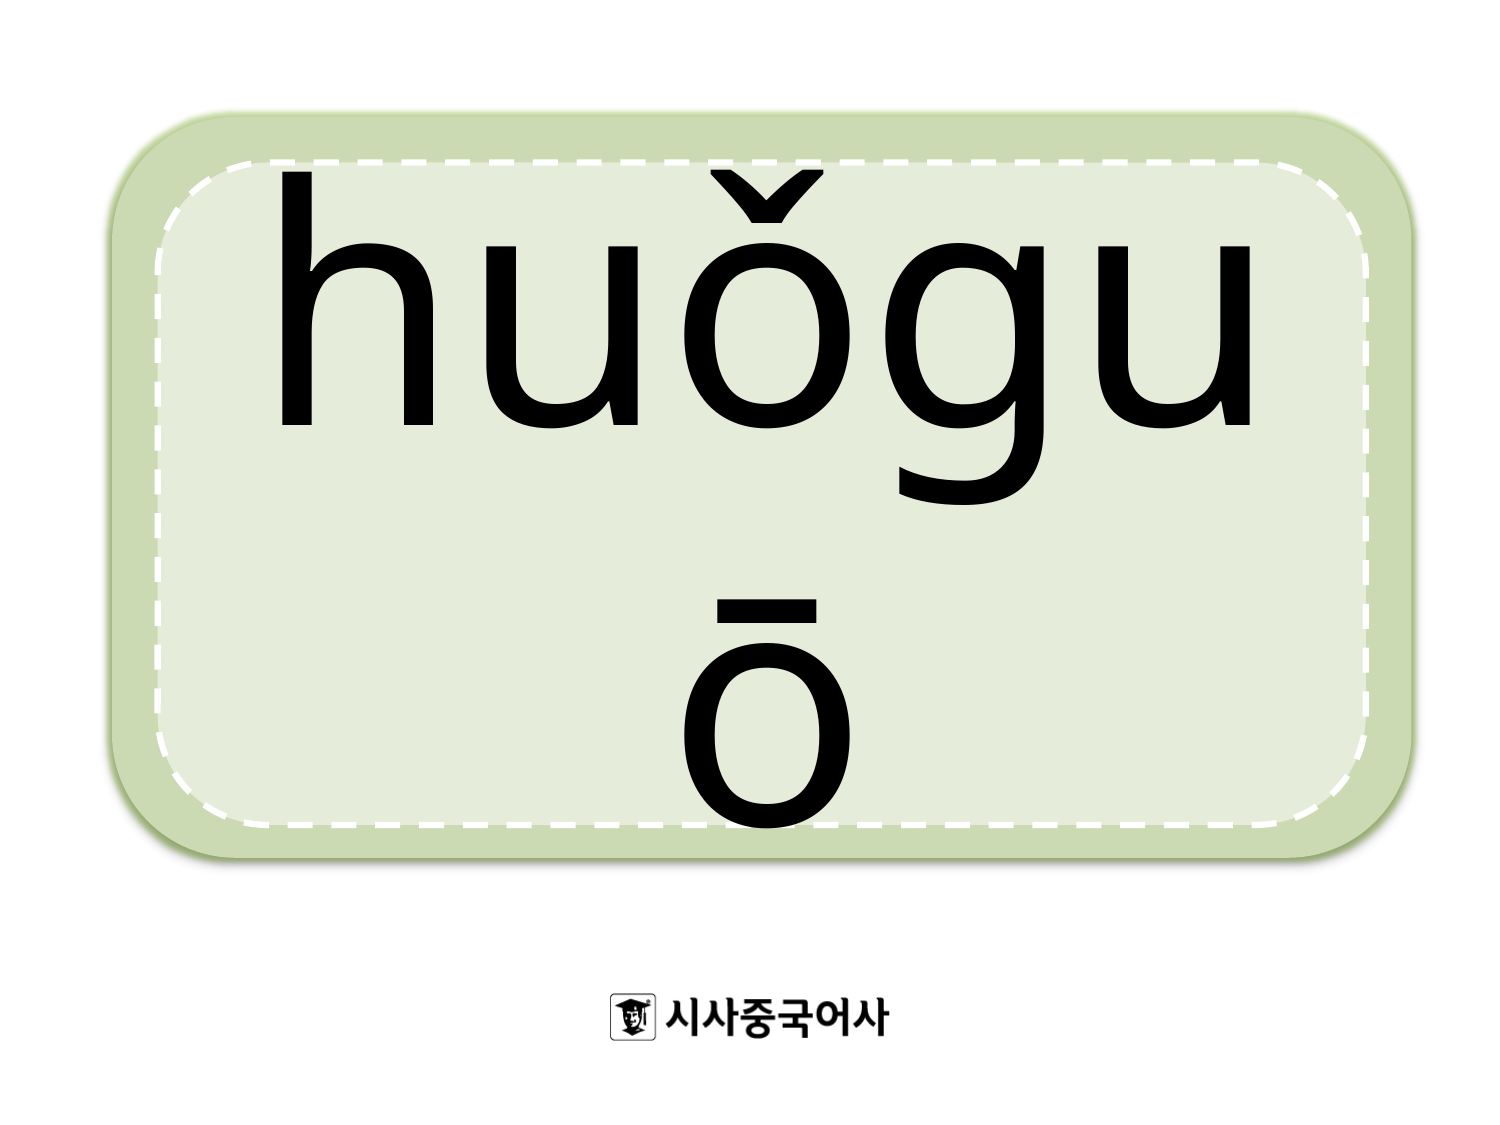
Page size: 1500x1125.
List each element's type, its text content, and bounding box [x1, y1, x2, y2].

text_box huǒguō [162, 160, 1371, 824]
picture [602, 987, 898, 1047]
